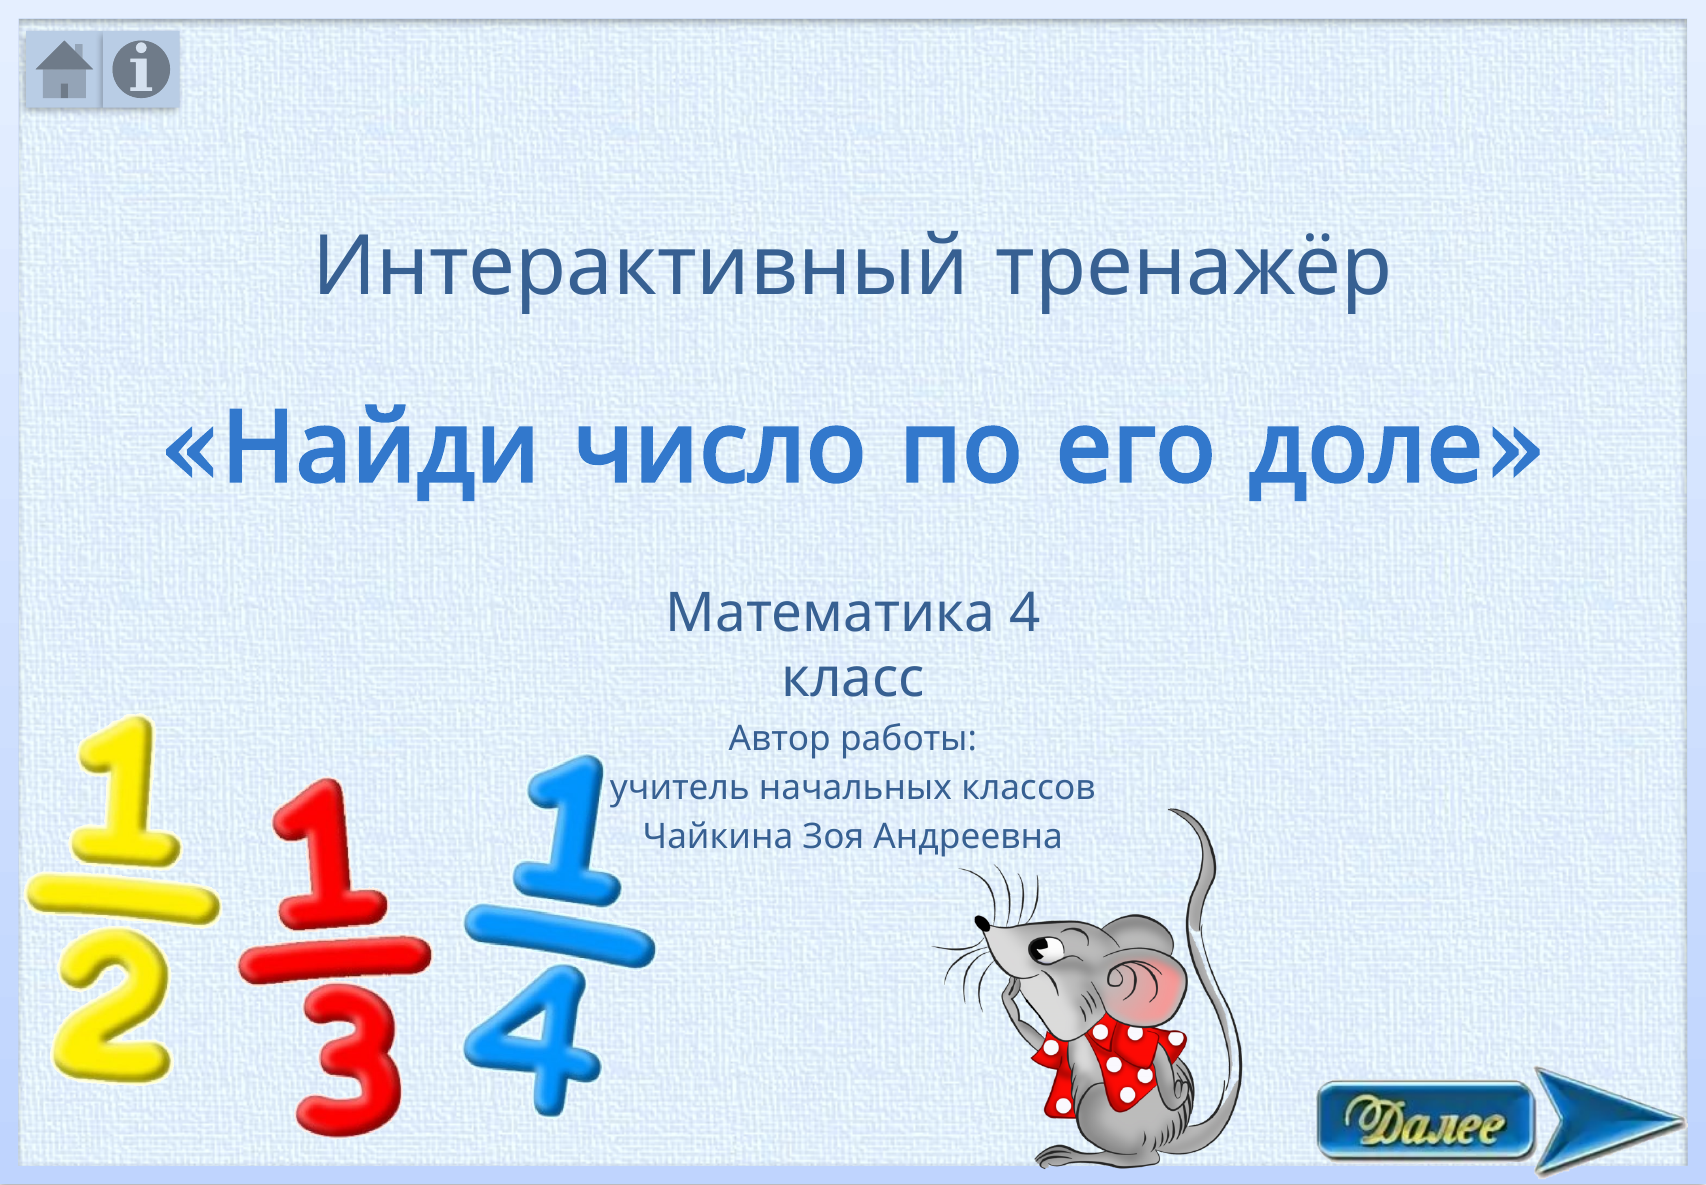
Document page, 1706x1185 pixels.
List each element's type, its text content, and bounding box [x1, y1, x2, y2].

text_box «Найди число по его доле» [127, 314, 1579, 569]
picture [13, 19, 1689, 1185]
text_box [25, 30, 102, 108]
text_box Математика 4 класс Автор работы: учитель начальных классов Чайкина Зоя Андреевна [593, 568, 1113, 876]
text_box Интерактивный тренажёр [297, 204, 1408, 319]
text_box [102, 30, 180, 108]
